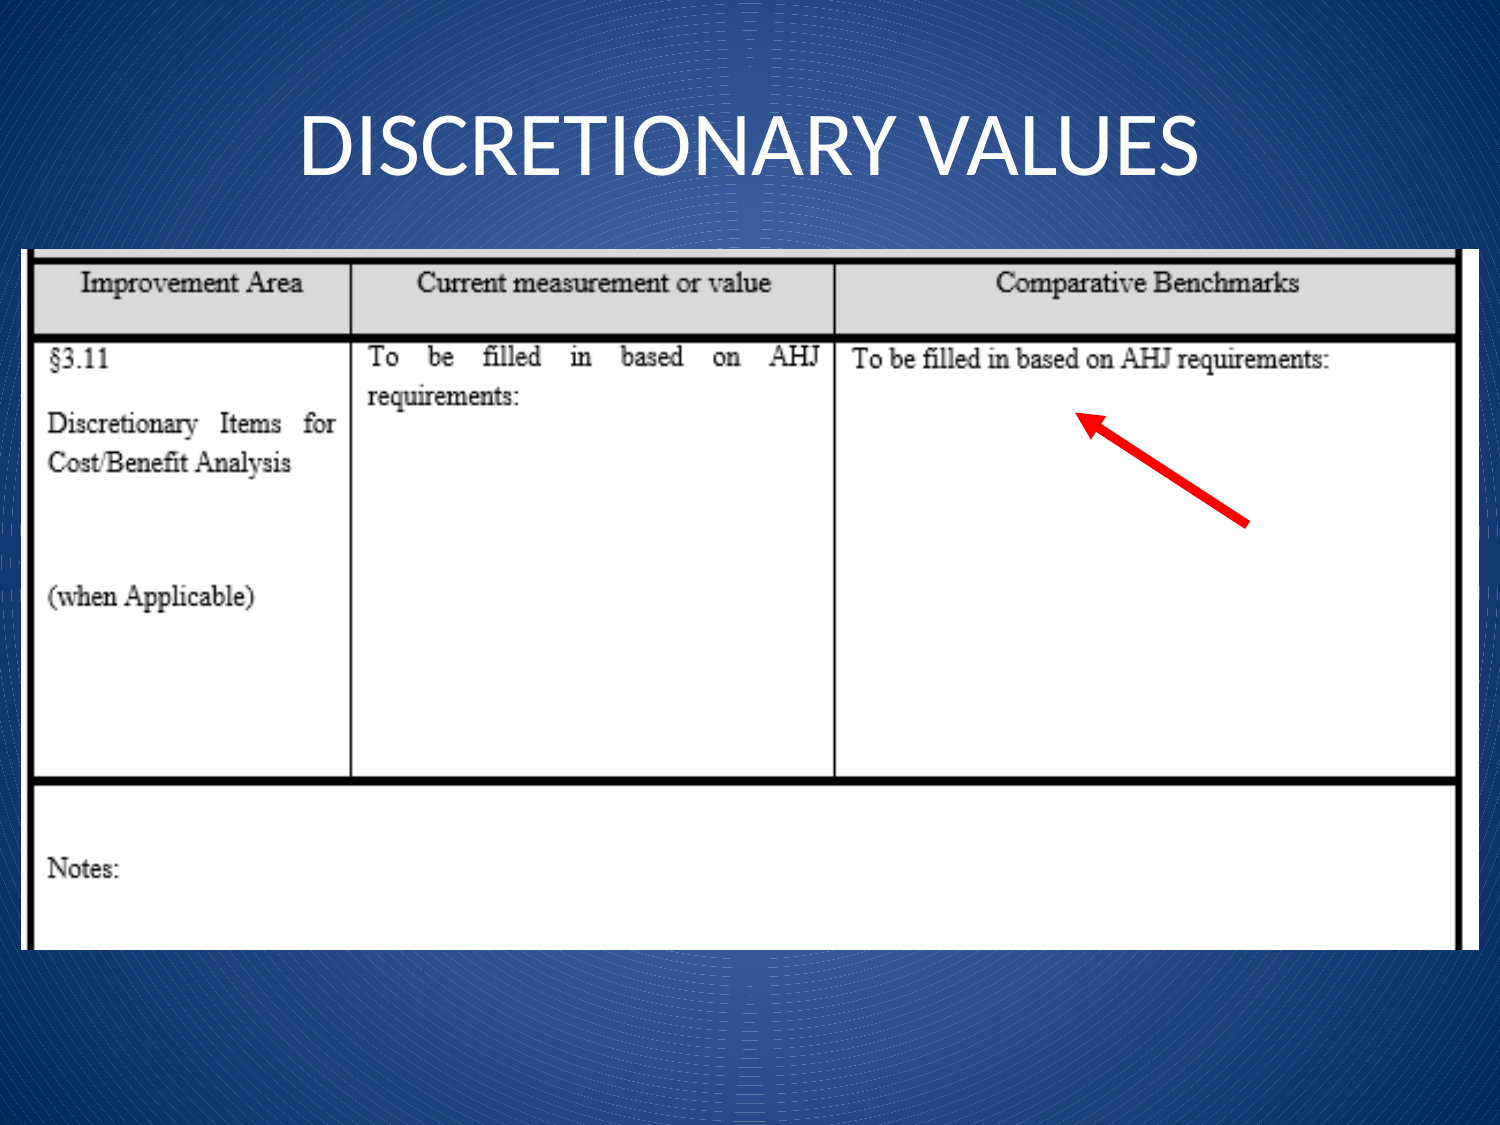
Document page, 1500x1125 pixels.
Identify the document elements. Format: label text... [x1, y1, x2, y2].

title Discretionary VALUES [75, 45, 1425, 233]
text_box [1074, 412, 1248, 526]
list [20, 249, 1479, 951]
